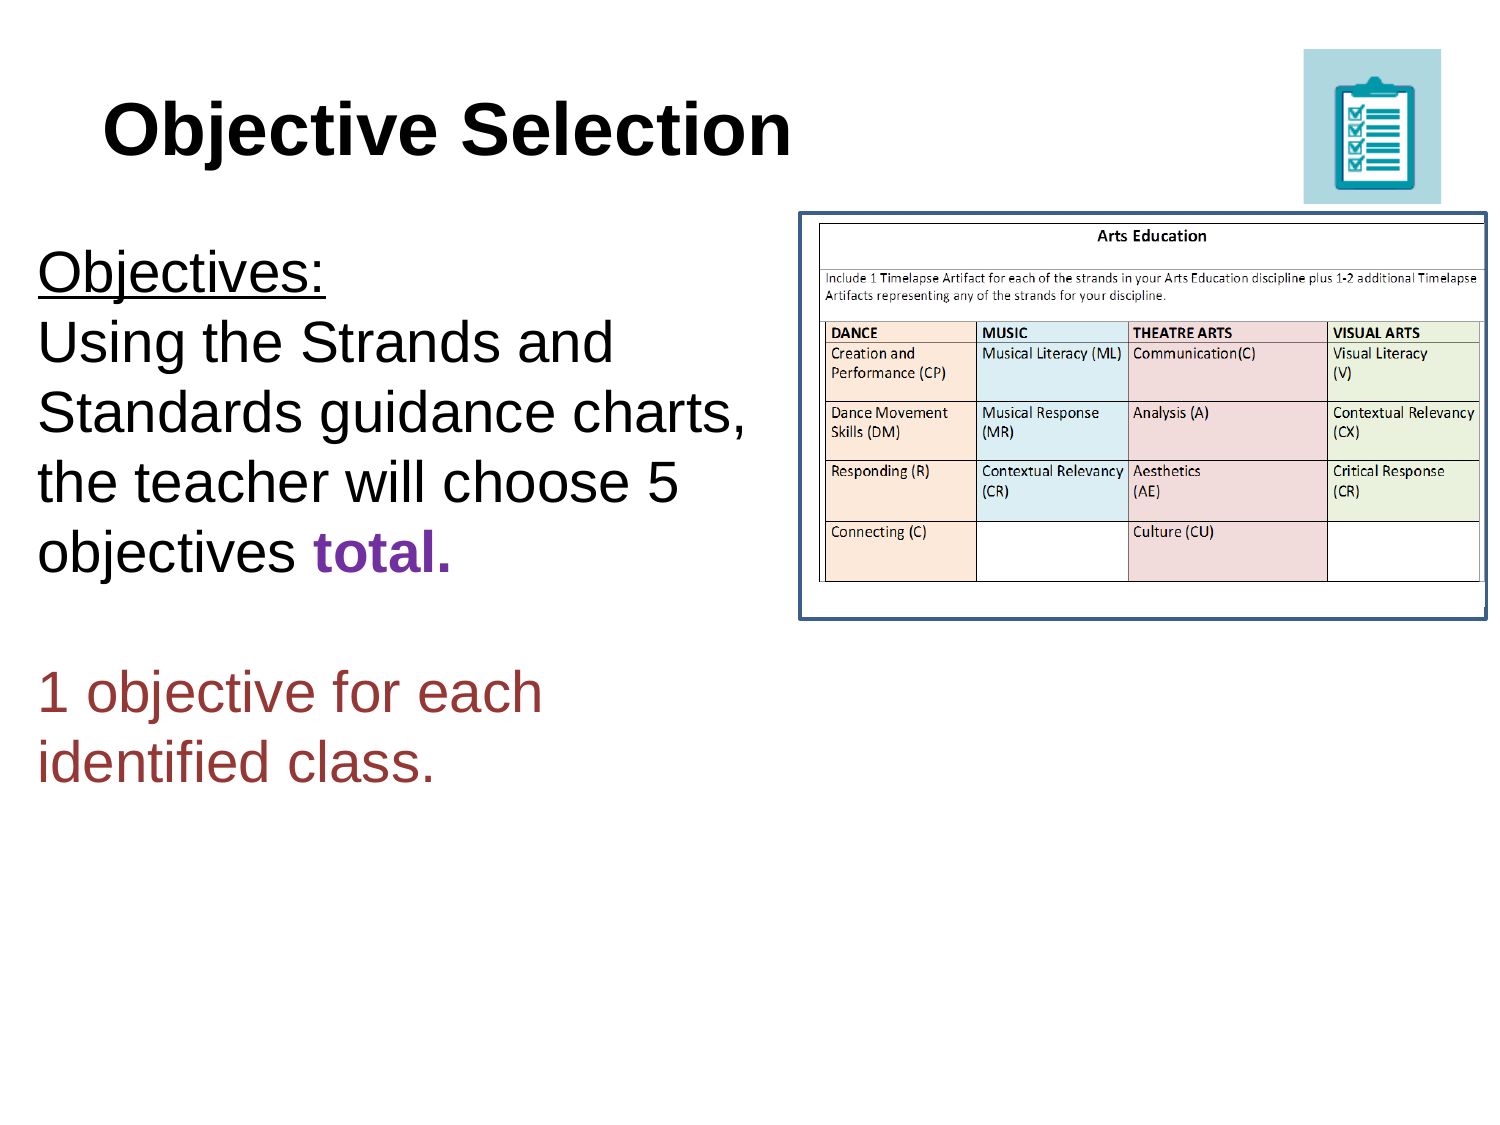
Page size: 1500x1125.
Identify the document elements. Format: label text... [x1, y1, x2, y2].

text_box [799, 213, 1486, 619]
title [26, 24, 1427, 200]
text_box Objective Selection [87, 73, 1298, 178]
text_box Objectives: Using the Strands and Standards guidance charts, the teacher will choose 5 objectives total. 1 objective for each identified class. [22, 226, 800, 872]
picture [1303, 49, 1442, 204]
